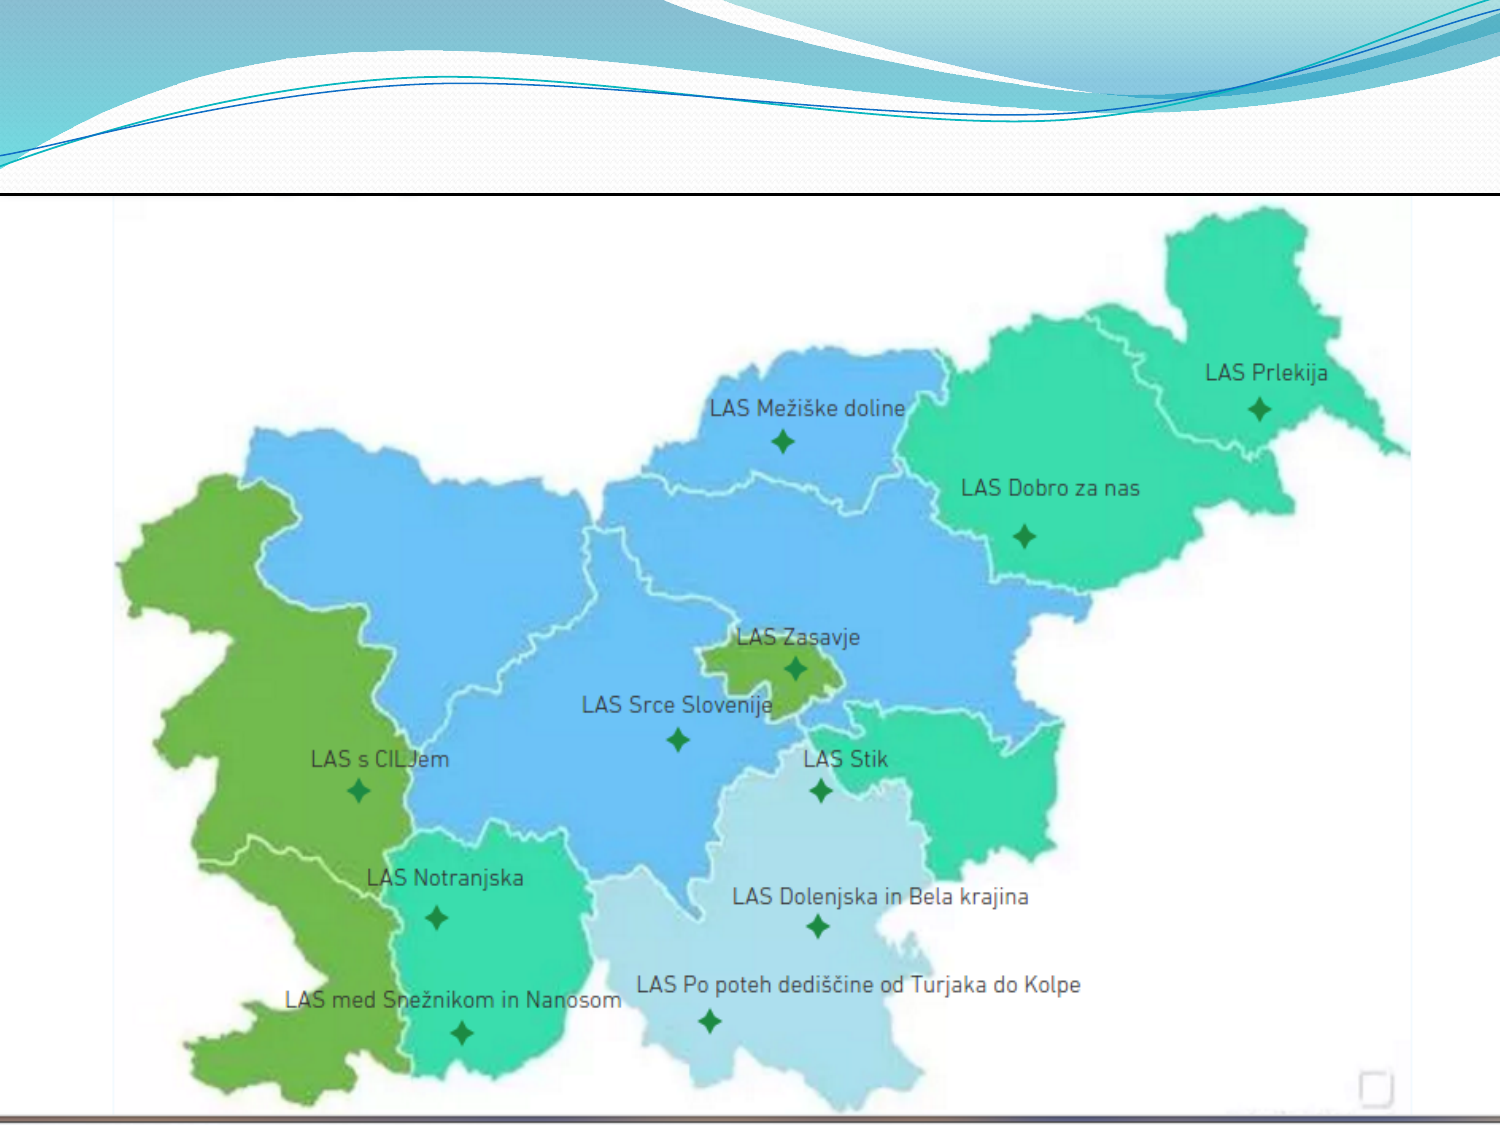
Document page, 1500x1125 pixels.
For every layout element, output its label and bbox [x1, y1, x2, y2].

list [0, 195, 1500, 1125]
